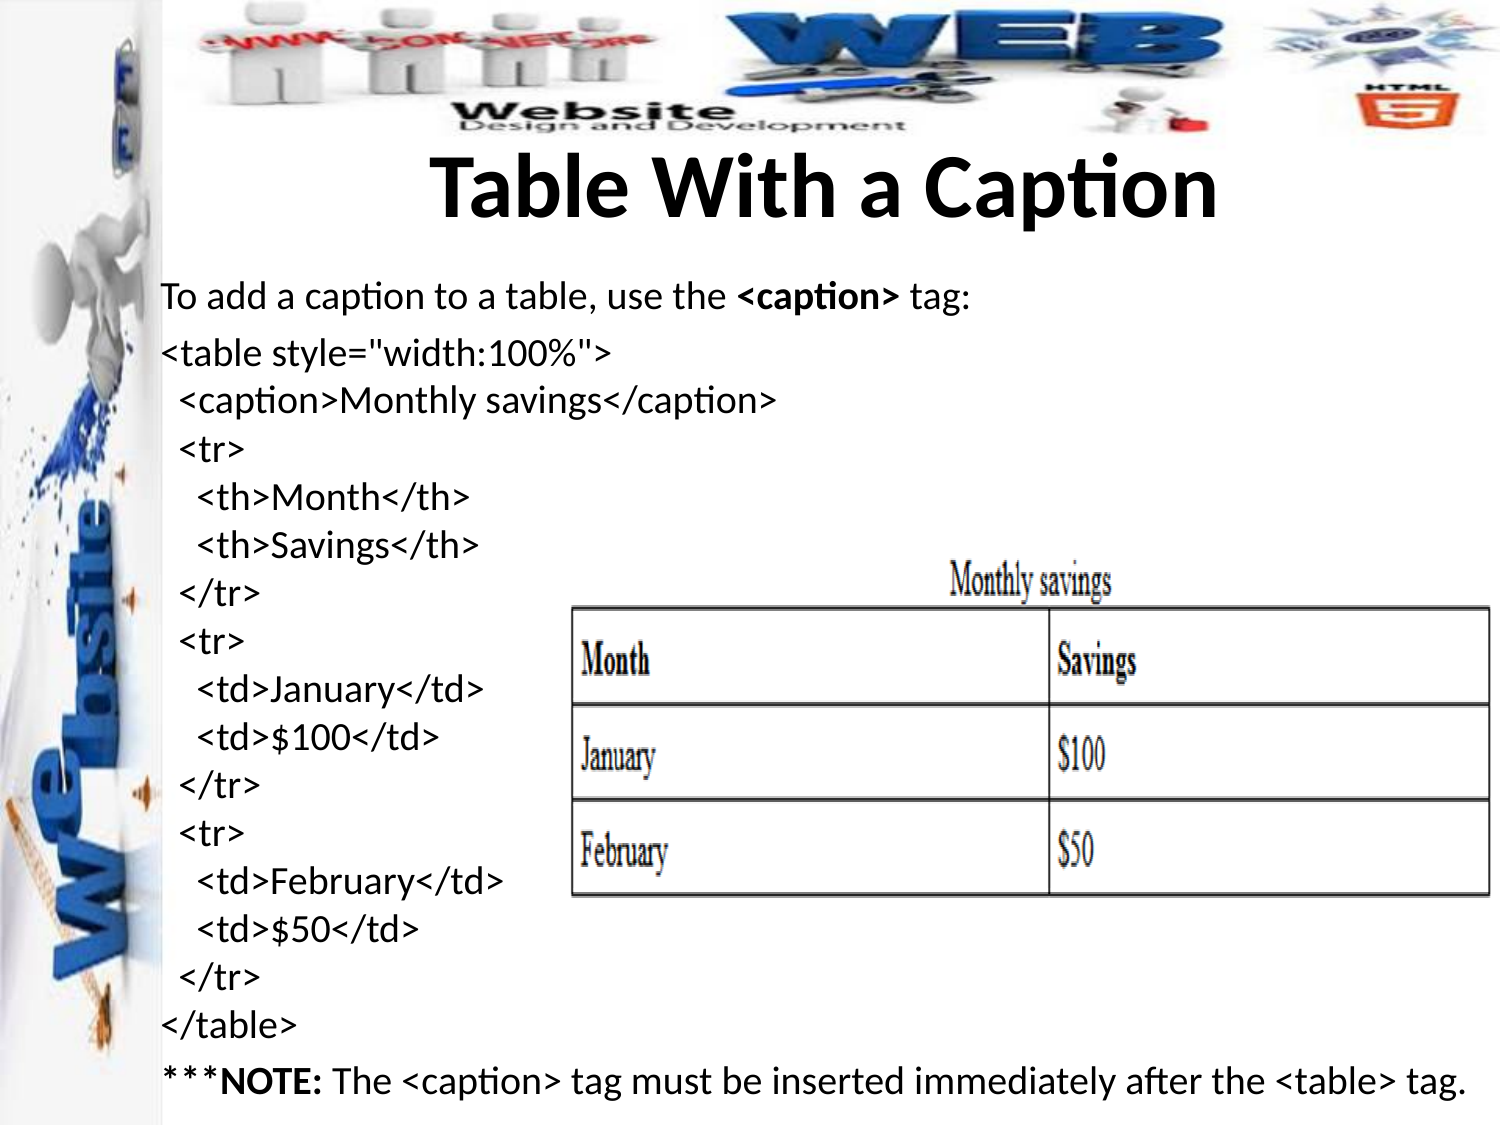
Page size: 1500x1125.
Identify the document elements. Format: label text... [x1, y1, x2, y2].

picture [0, 0, 1500, 1125]
list To add a caption to a table, use the <caption> tag: <table style="width:100%"> <caption>Monthly savings</caption> <tr> <th>Month</th> <th>Savings</th> </tr> <tr> <td>January</td> <td>$100</td> </tr> <tr> <td>February</td> <td>$50</td> </tr> </table> ***NOTE: The <caption> tag must be inserted immediately after the <table> tag. [145, 262, 1496, 1113]
title Table With a Caption [150, 87, 1500, 275]
